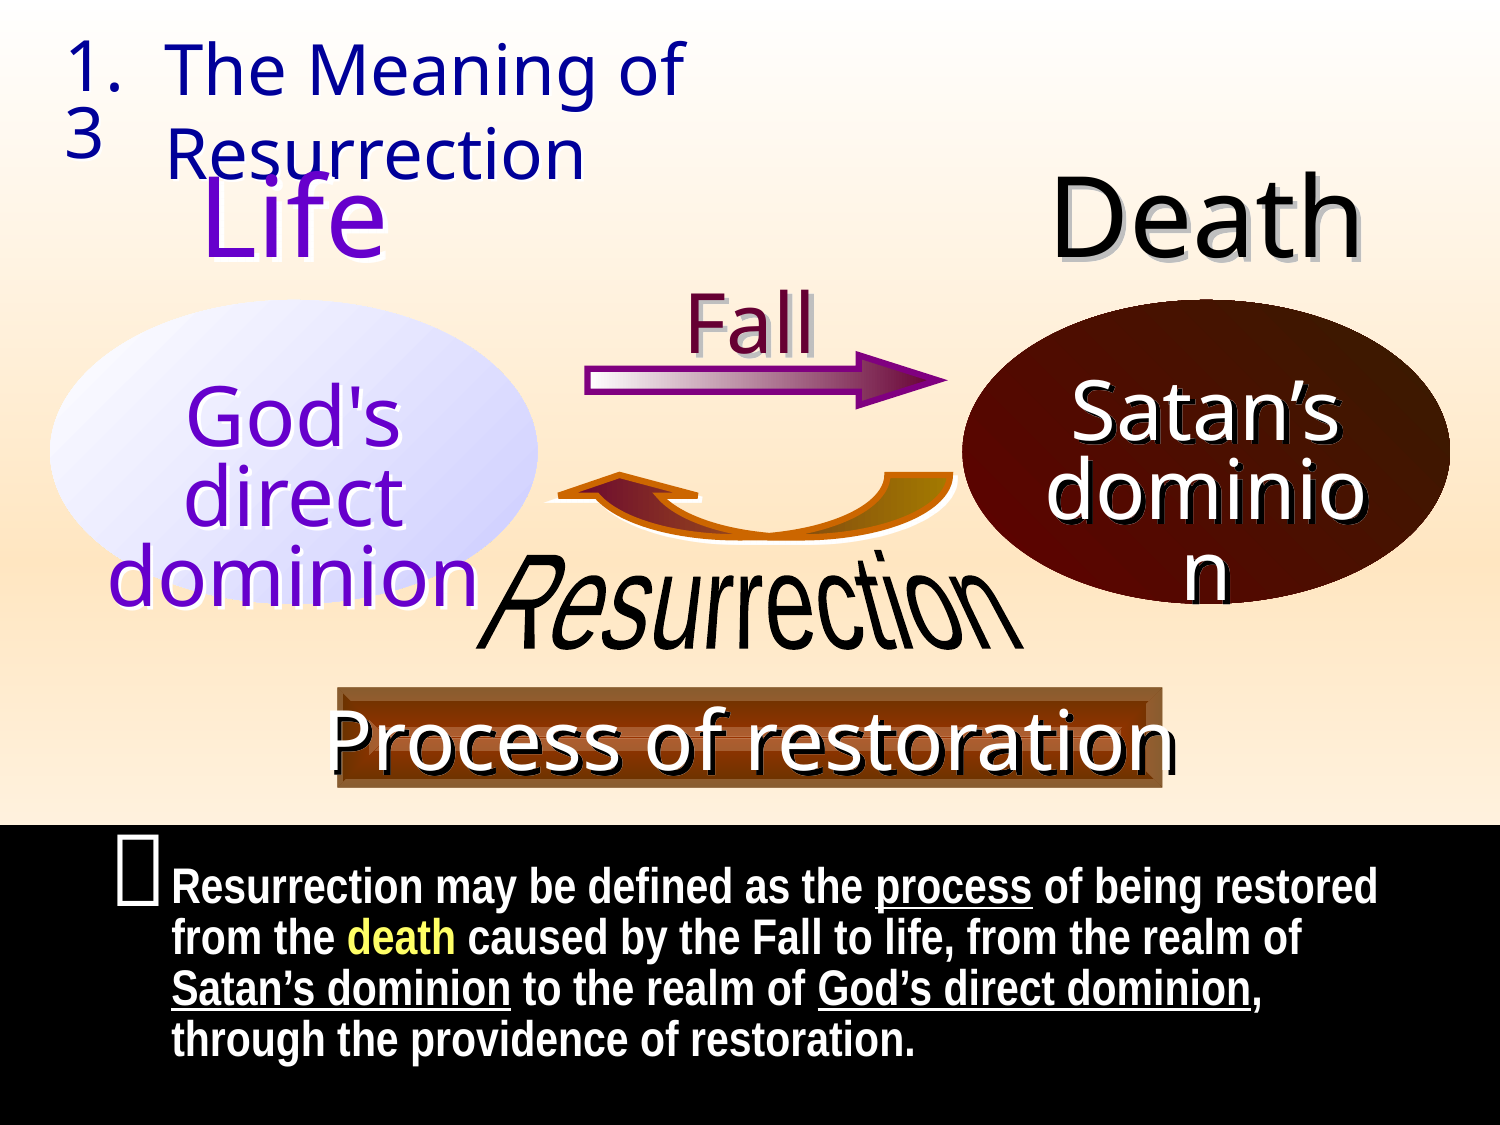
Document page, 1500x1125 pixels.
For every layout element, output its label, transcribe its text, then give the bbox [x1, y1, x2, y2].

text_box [962, 299, 1451, 605]
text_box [93, 846, 1413, 1076]
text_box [49, 16, 1026, 118]
text_box Process of restoration [399, 706, 1100, 769]
text_box Fall [650, 262, 850, 378]
text_box [337, 687, 1163, 788]
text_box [49, 299, 538, 605]
text_box [558, 474, 950, 538]
text_box Death [1032, 137, 1381, 288]
text_box [0, 826, 1500, 1125]
text_box Life [183, 137, 404, 288]
text_box [587, 355, 938, 406]
